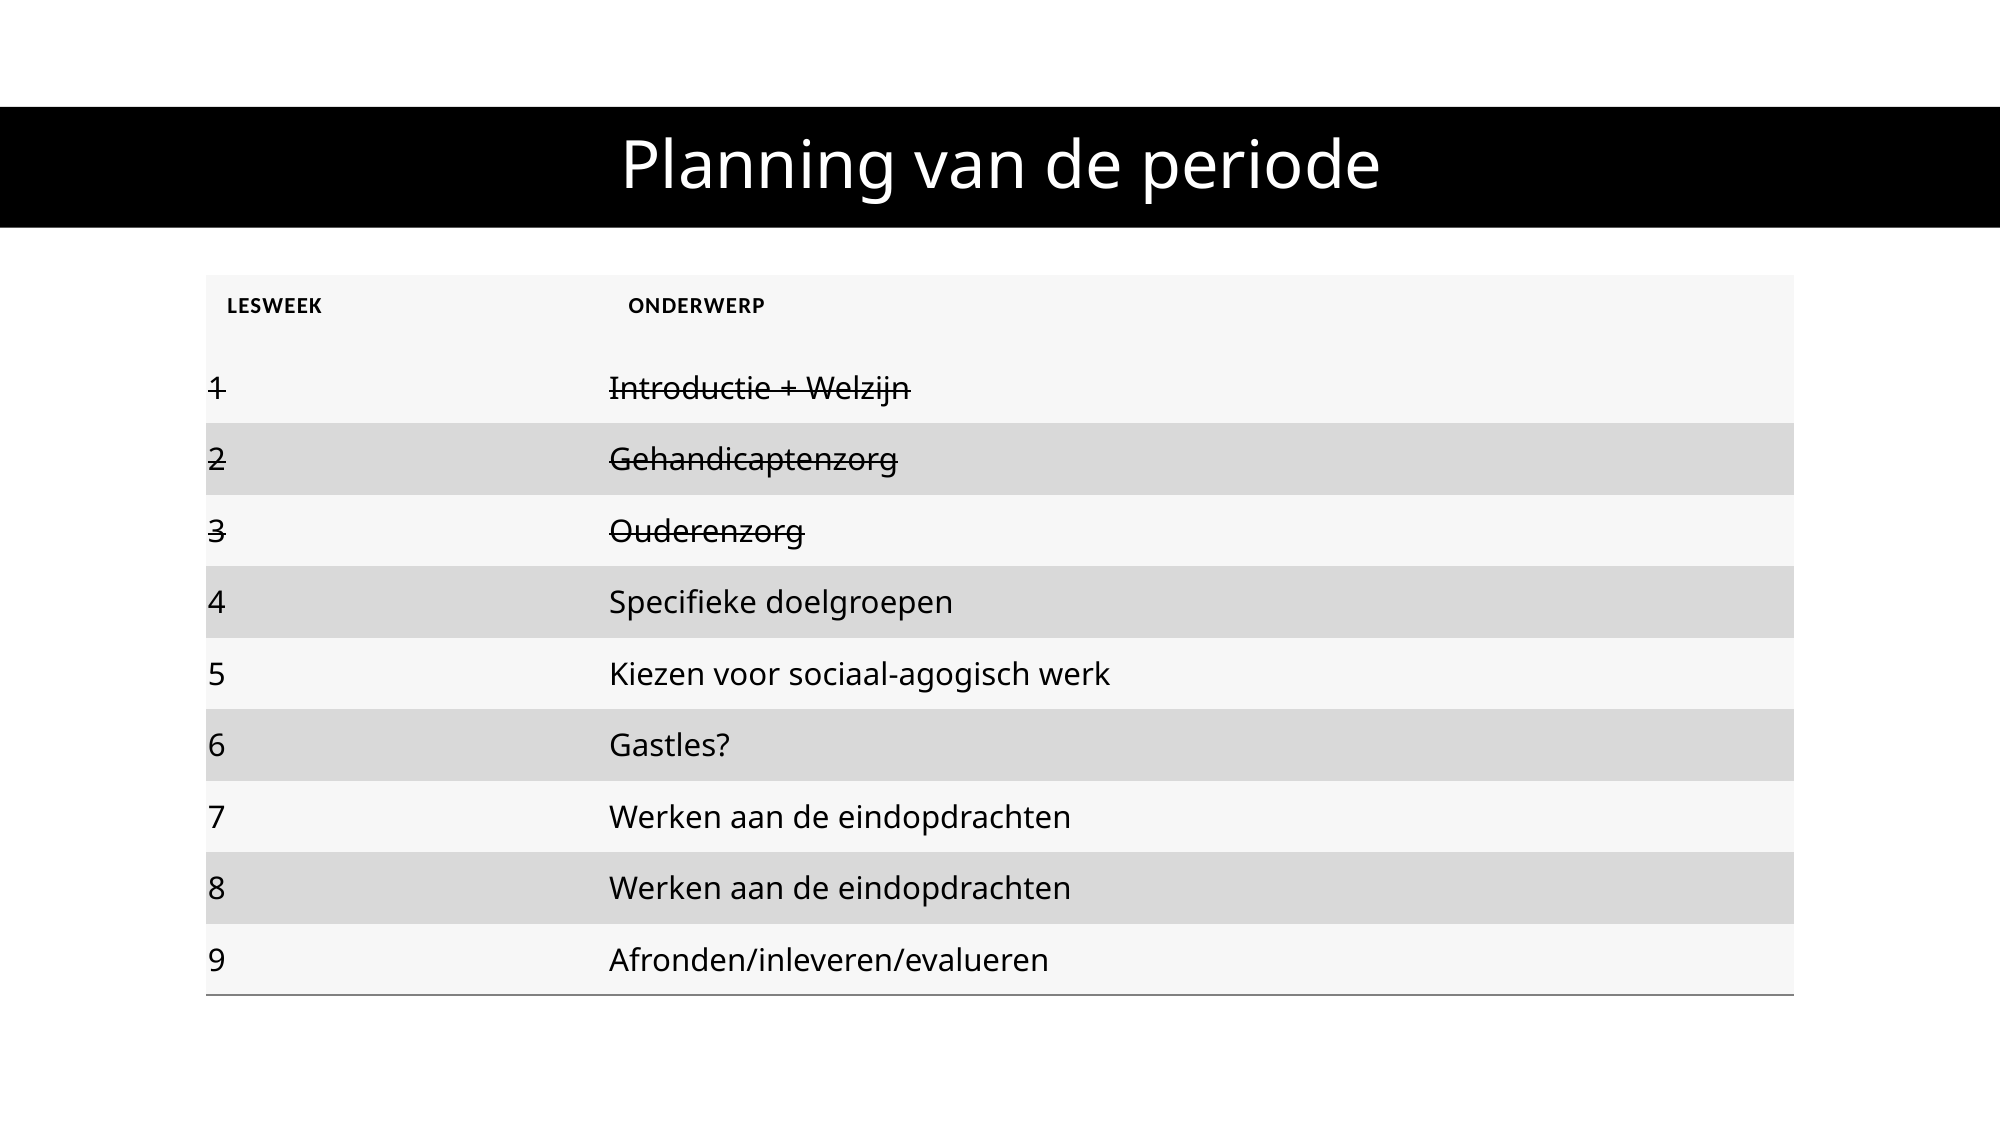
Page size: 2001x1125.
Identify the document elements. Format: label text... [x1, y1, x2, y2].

table_cell Gastles? [607, 709, 1794, 781]
table_cell 4 [206, 566, 607, 638]
table_cell Introductie + Welzijn [607, 351, 1794, 423]
text_box [0, 106, 2000, 229]
table_cell 3 [206, 495, 607, 566]
table_header Onderwerp [607, 275, 1794, 351]
table_cell Kiezen voor sociaal-agogisch werk [607, 638, 1794, 709]
table_cell Specifieke doelgroepen [607, 566, 1794, 638]
table_cell 9 [206, 924, 607, 994]
title Planning van de periode [91, 105, 1931, 228]
table_cell 8 [206, 852, 607, 924]
table_cell 2 [206, 423, 607, 495]
table_cell Werken aan de eindopdrachten [607, 852, 1794, 924]
table_cell Gehandicaptenzorg [607, 423, 1794, 495]
table_cell 7 [206, 781, 607, 852]
table_cell Ouderenzorg [607, 495, 1794, 566]
table_cell 6 [206, 709, 607, 781]
table_cell 1 [206, 351, 607, 423]
table_cell Werken aan de eindopdrachten [607, 781, 1794, 852]
table_cell Afronden/inleveren/evalueren [607, 924, 1794, 994]
table_header Lesweek [206, 275, 607, 351]
table_cell 5 [206, 638, 607, 709]
